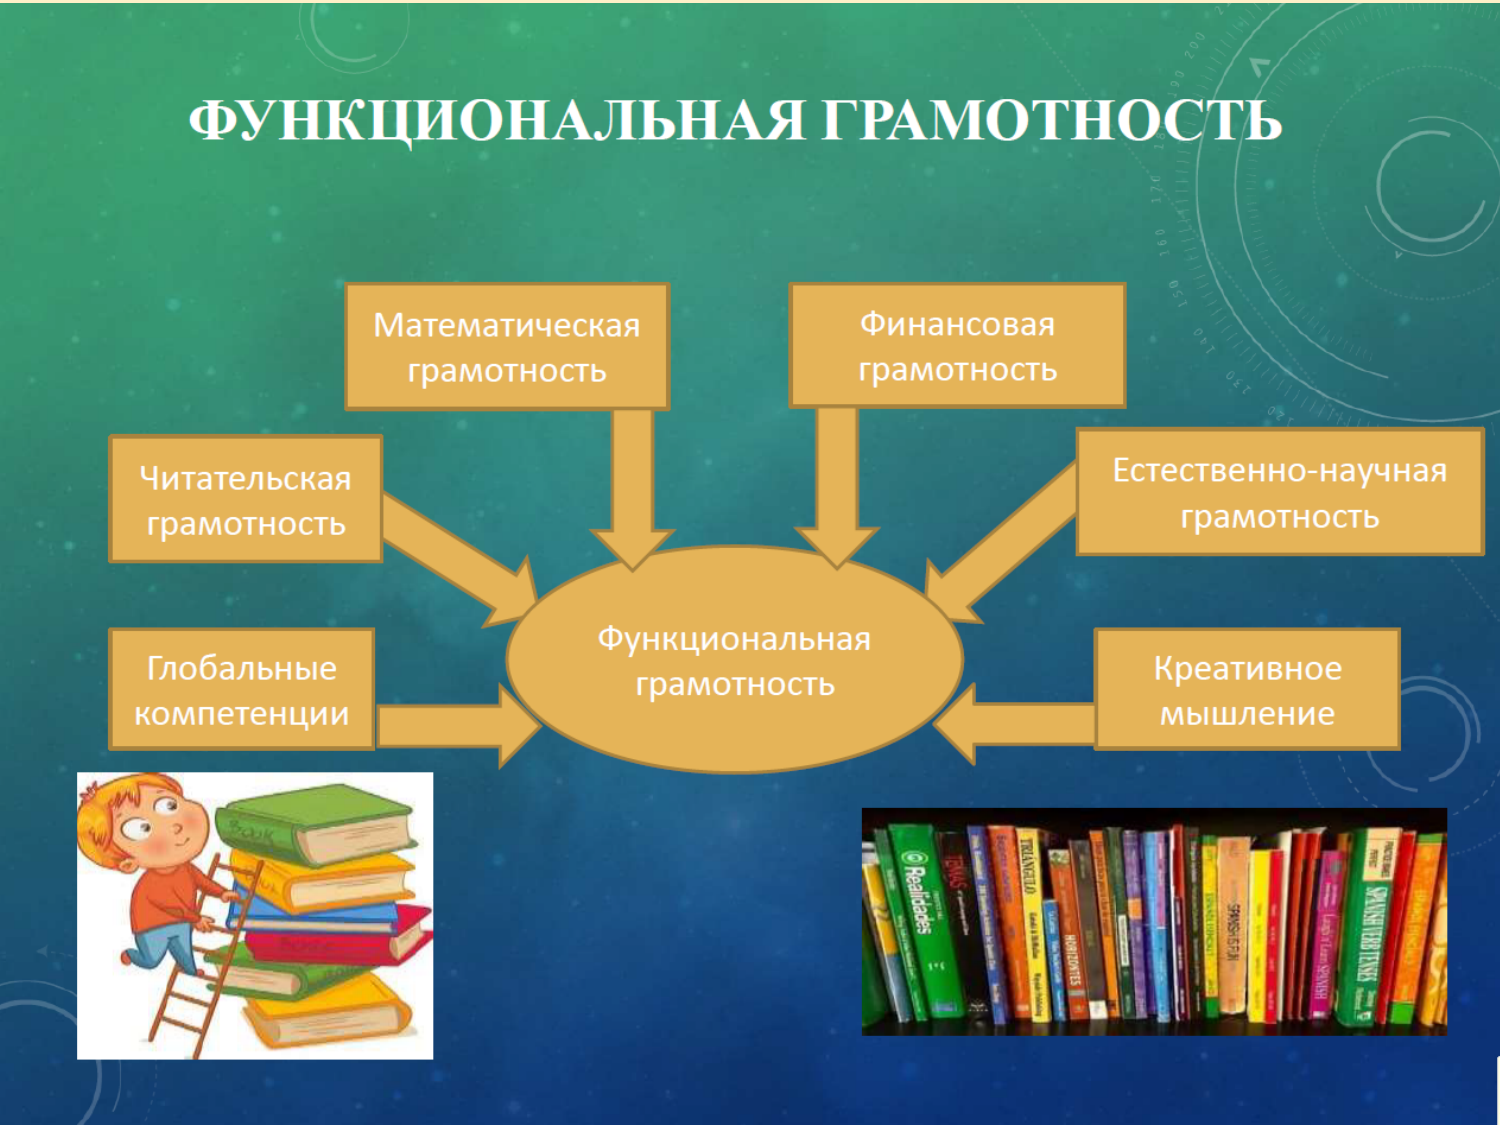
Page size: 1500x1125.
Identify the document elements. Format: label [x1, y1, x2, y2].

list [0, 2, 1500, 1125]
